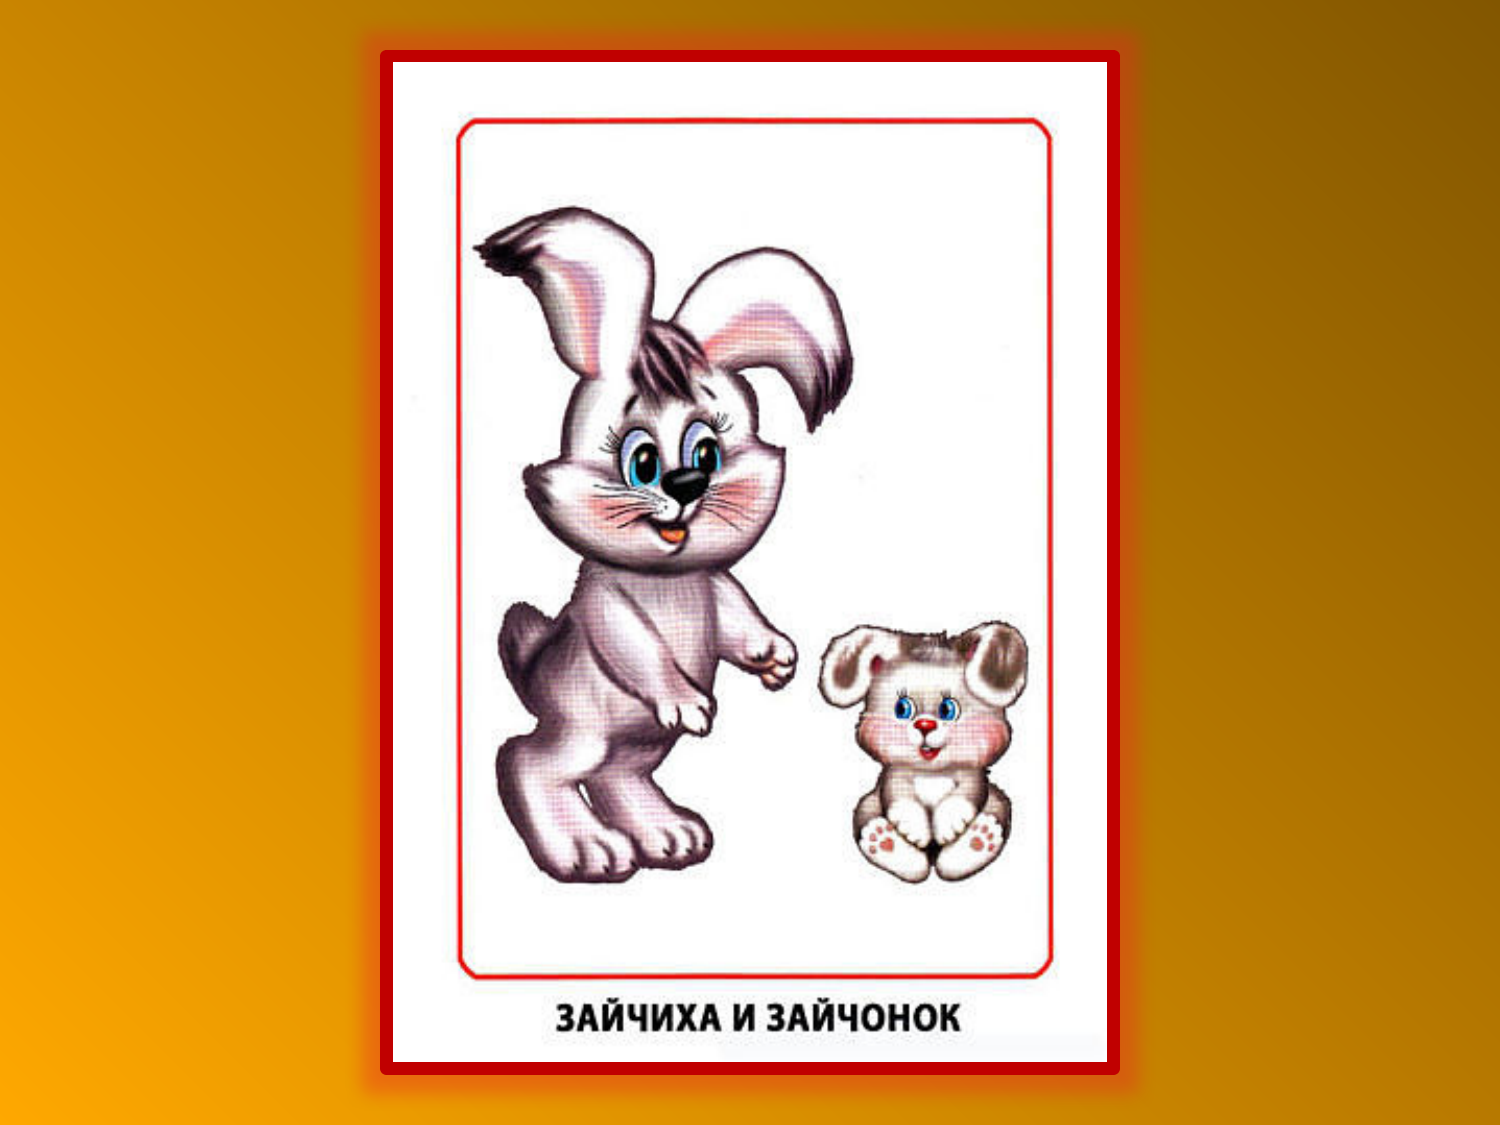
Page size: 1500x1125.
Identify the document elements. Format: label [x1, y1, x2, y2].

picture [392, 62, 1108, 1063]
